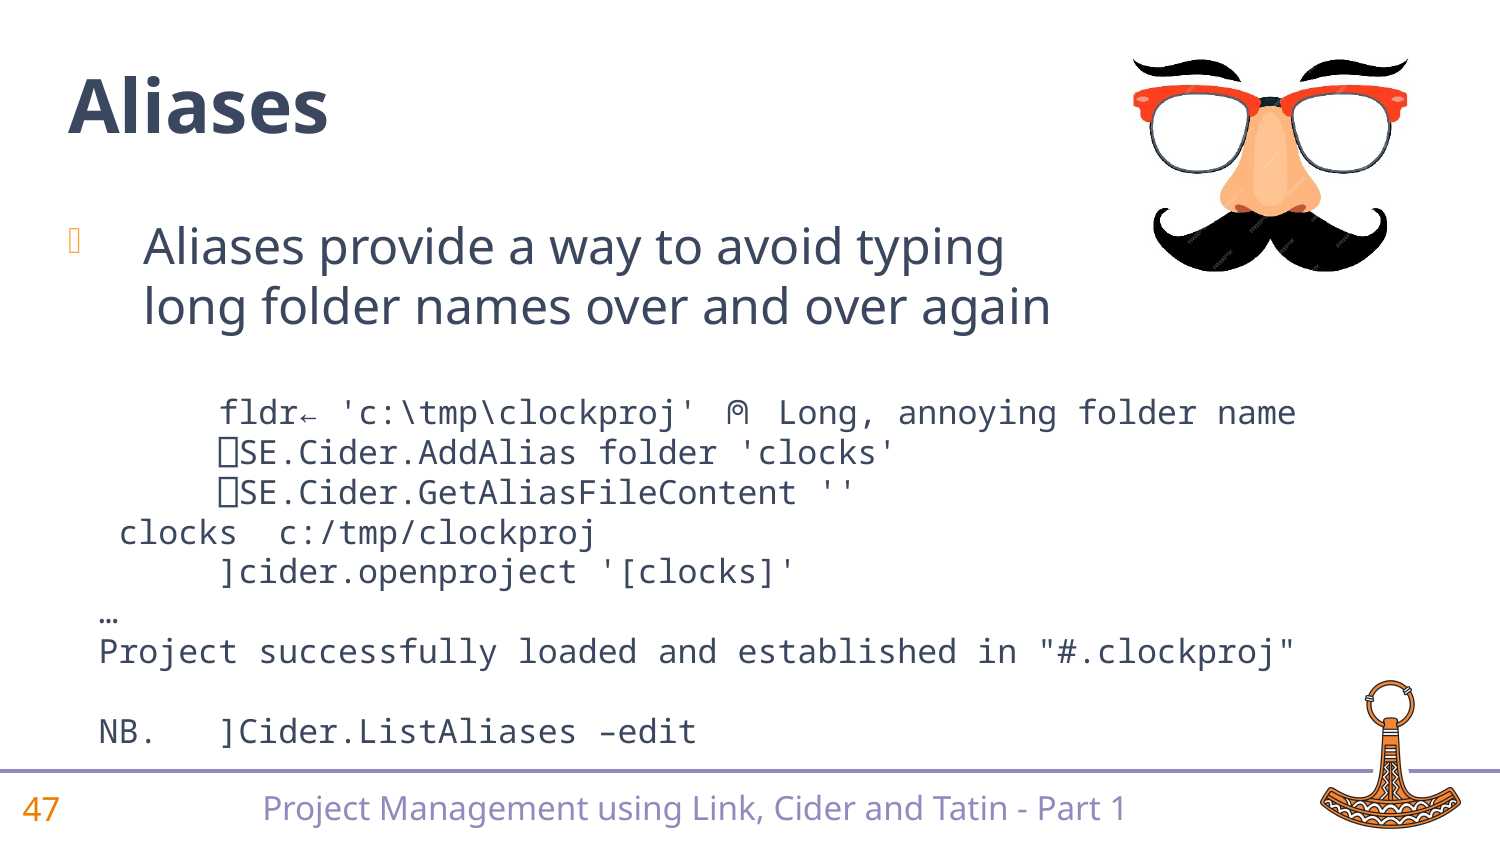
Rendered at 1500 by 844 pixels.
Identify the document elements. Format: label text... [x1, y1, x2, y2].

picture [1069, 18, 1472, 306]
list Aliases provide a way to avoid typing long folder names over and over again [53, 207, 1253, 740]
picture [1320, 680, 1461, 829]
title Aliases [53, 43, 1064, 157]
text_box fldr← 'c:\tmp\clockproj' ⍝ Long, annoying folder name ⎕SE.Cider.AddAlias folder 'clocks' ⎕SE.Cider.GetAliasFileContent '' clocks c:/tmp/clockproj ]cider.openproject '[clocks]' … Project successfully loaded and established in "#.clockproj" NB. ]Cider.ListAliases –edit [83, 383, 1366, 758]
